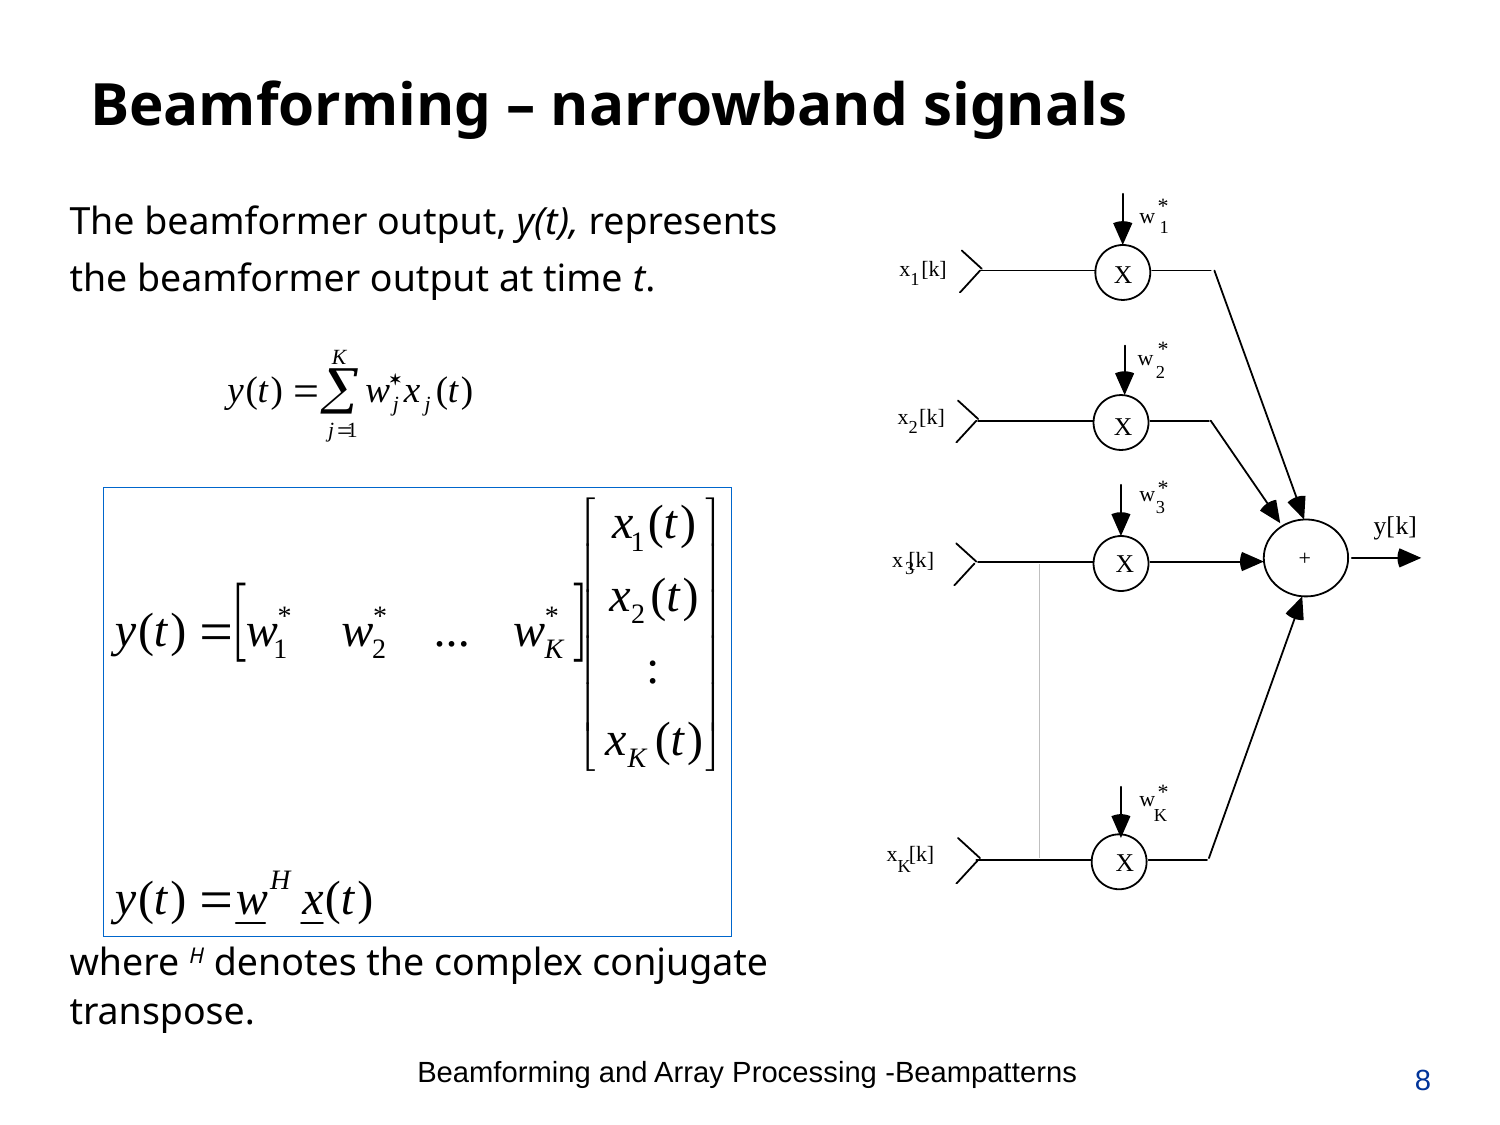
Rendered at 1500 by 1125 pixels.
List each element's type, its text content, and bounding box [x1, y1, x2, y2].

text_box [102, 487, 733, 938]
list The beamformer output, y(t), represents the beamformer output at time t. where H denotes the complex conjugate transpose. [54, 184, 880, 1079]
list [218, 340, 479, 449]
title Beamforming – narrowband signals [75, 59, 1189, 184]
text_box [853, 184, 1426, 894]
slide_number 8 [1207, 1055, 1447, 1102]
